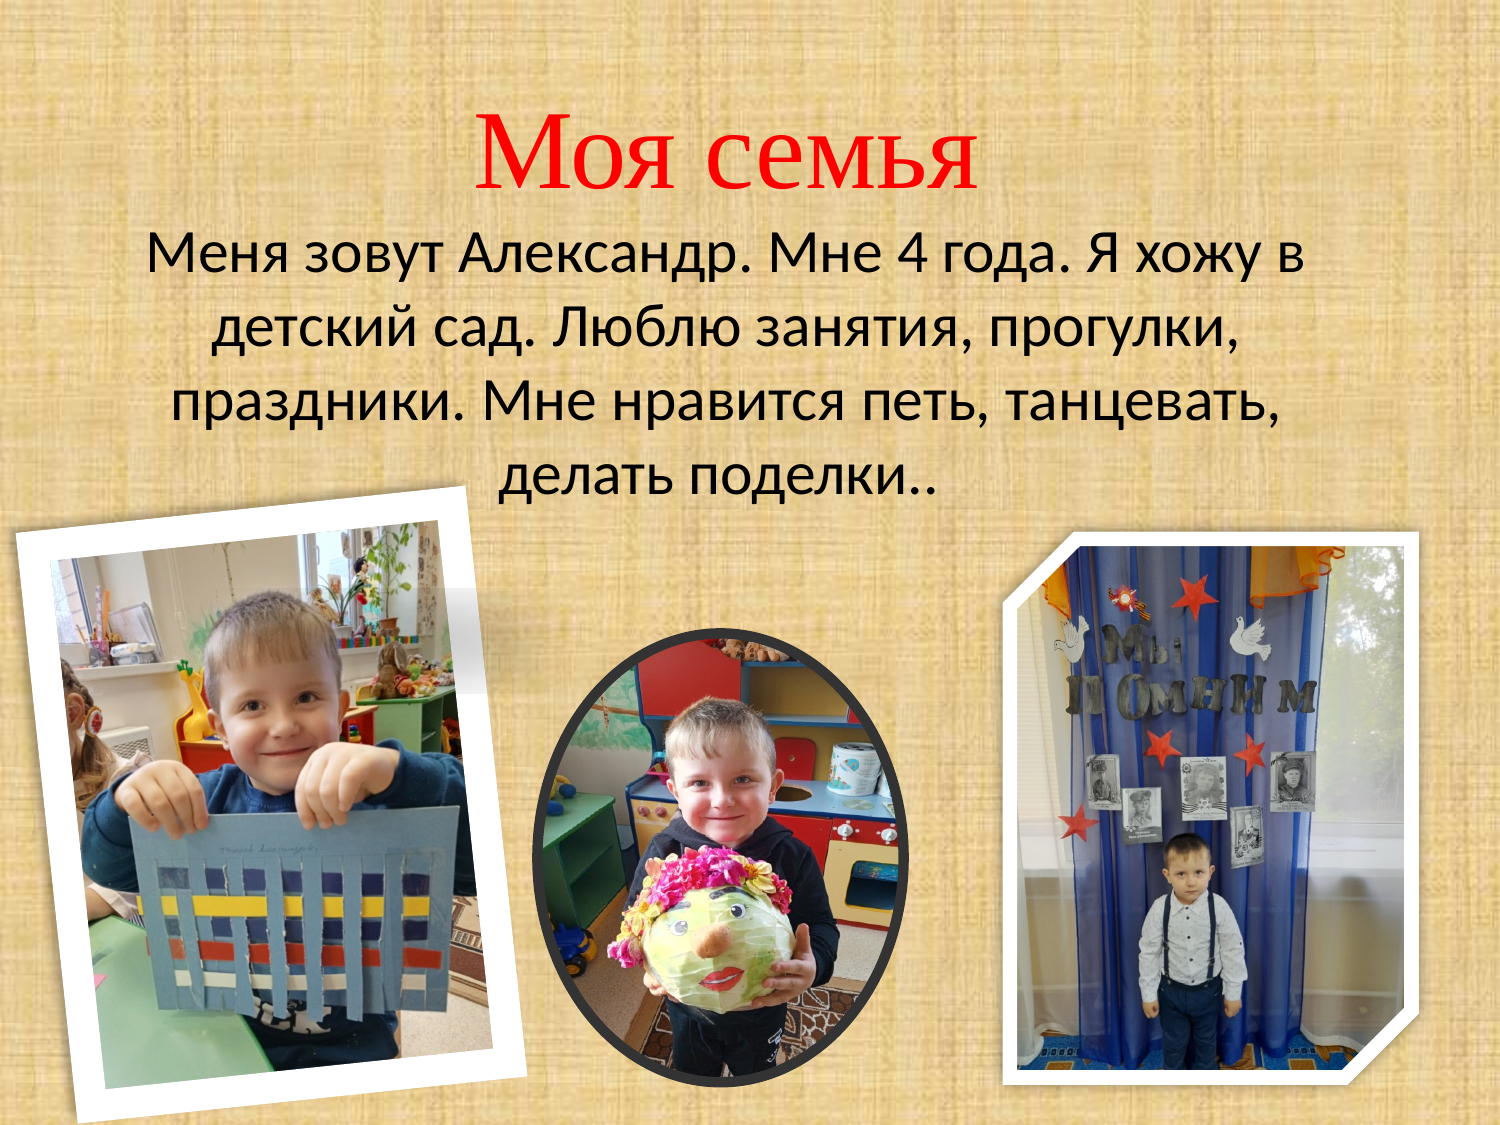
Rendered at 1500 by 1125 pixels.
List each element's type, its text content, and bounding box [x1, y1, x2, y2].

title Моя семья Меня зовут Александр. Мне 4 года. Я хожу в детский сад. Люблю занятия, прогулки, праздники. Мне нравится петь, танцевать, делать поделки.. [123, 66, 1329, 598]
picture [0, 0, 1500, 1125]
